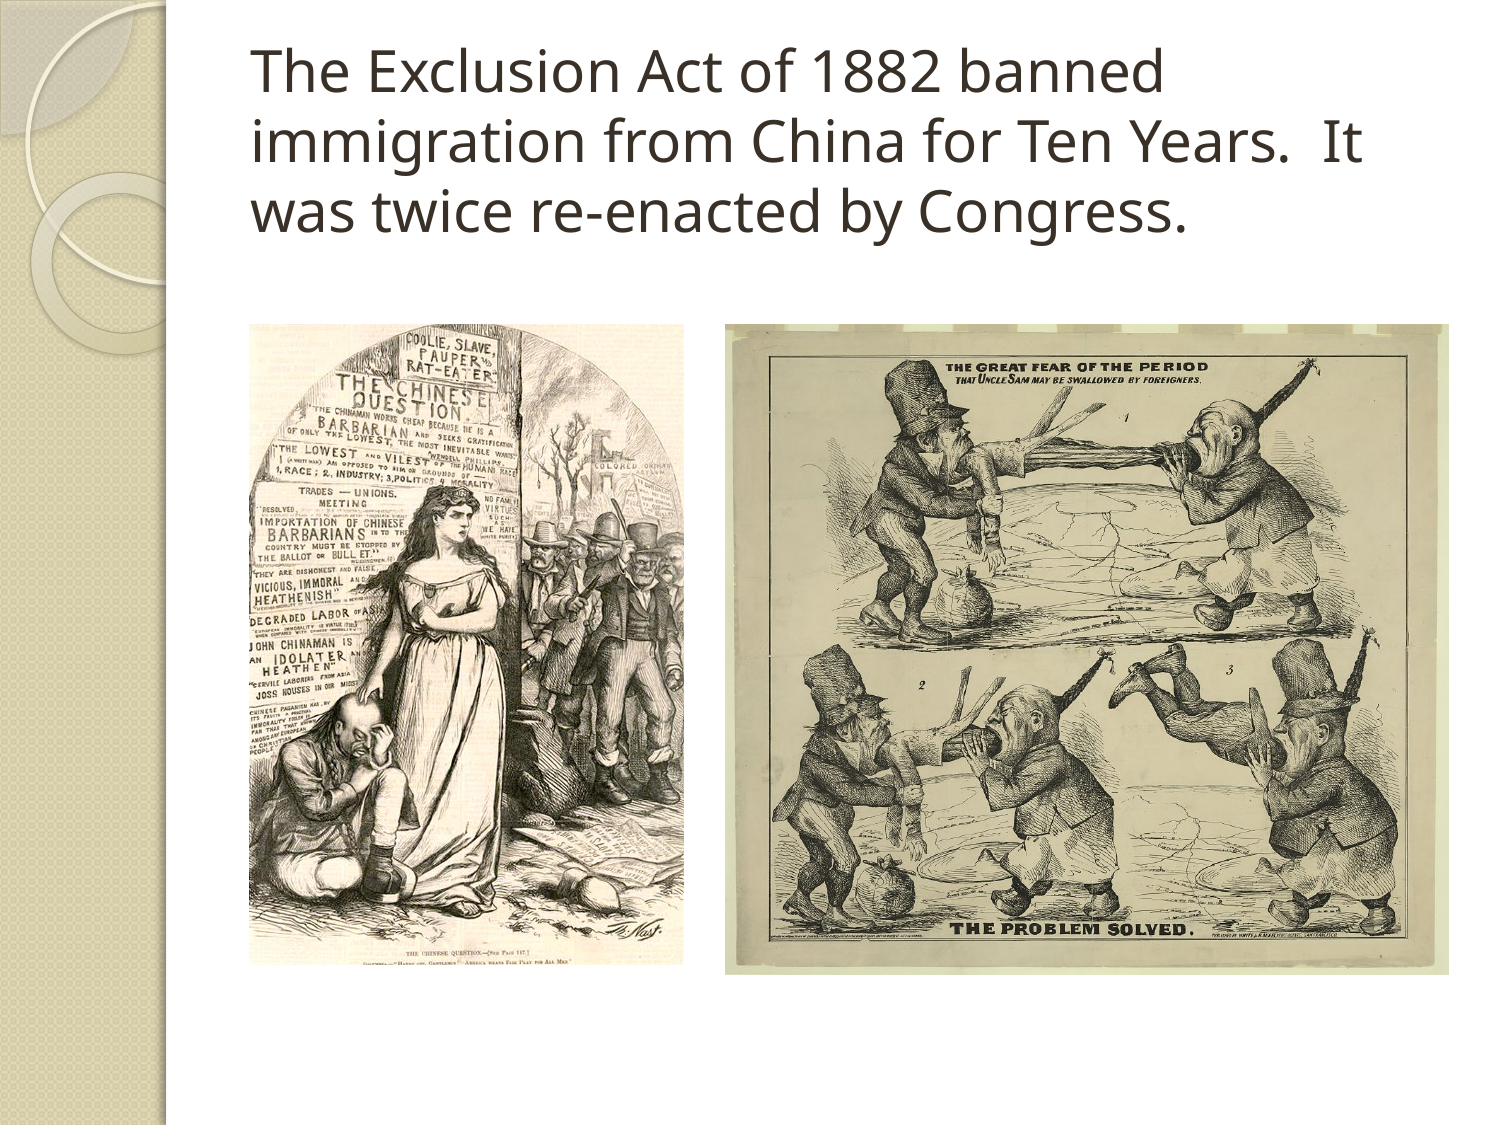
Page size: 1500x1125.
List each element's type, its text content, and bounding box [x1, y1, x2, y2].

title The Exclusion Act of 1882 banned immigration from China for Ten Years. It was twice re-enacted by Congress. [235, 45, 1466, 233]
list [249, 324, 684, 966]
picture [724, 324, 1449, 976]
